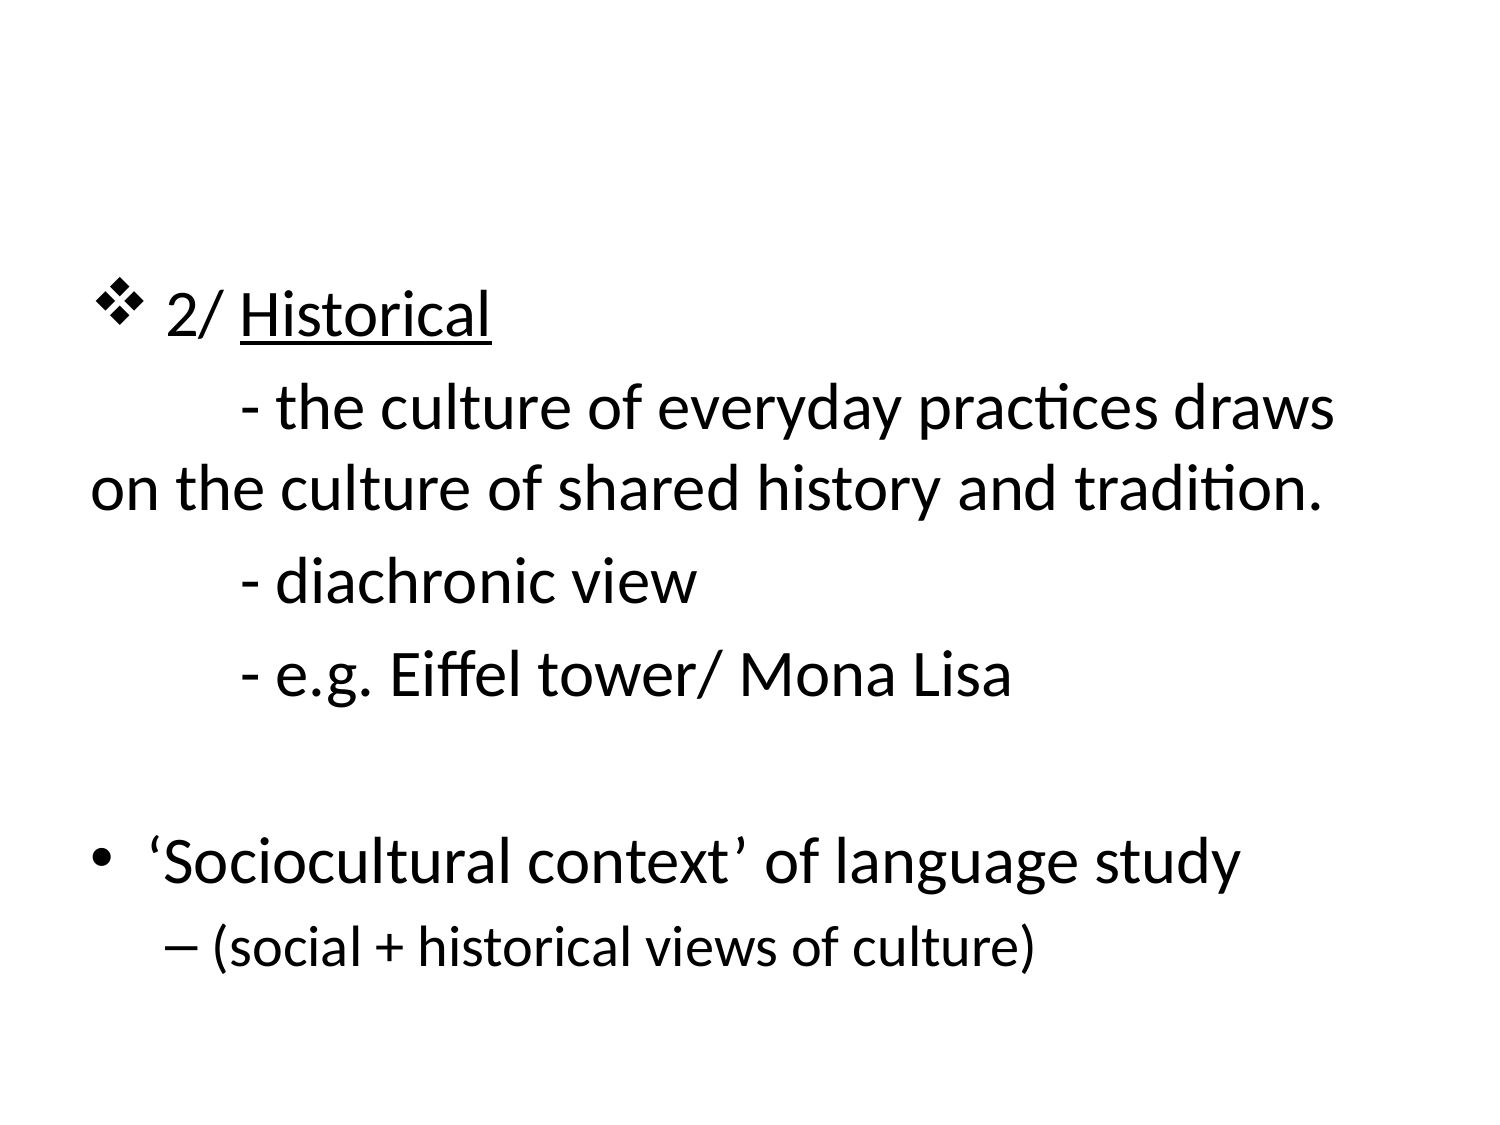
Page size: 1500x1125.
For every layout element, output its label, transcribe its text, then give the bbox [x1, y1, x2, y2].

list 2/ Historical - the culture of everyday practices draws on the culture of shared history and tradition. - diachronic view - e.g. Eiffel tower/ Mona Lisa ‘Sociocultural context’ of language study (social + historical views of culture) [75, 262, 1425, 1005]
